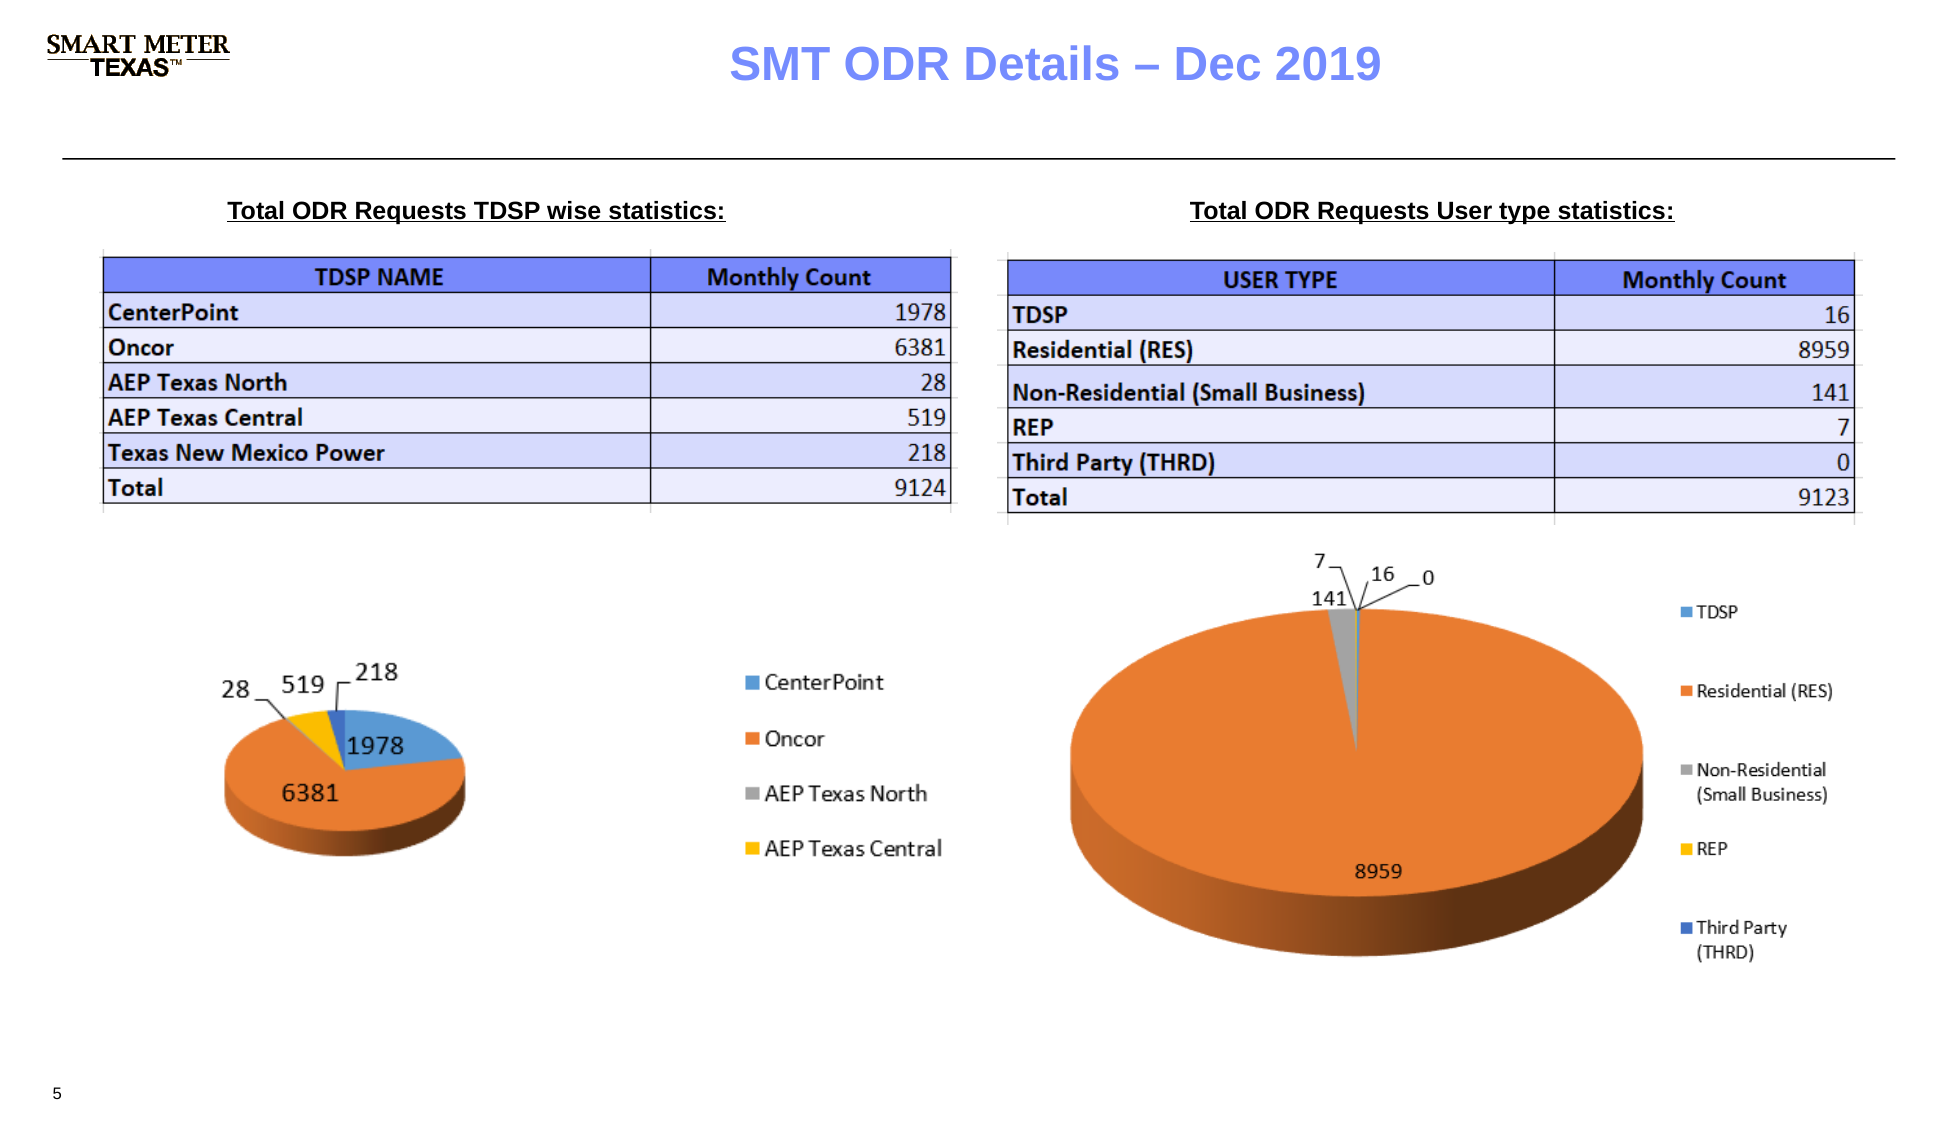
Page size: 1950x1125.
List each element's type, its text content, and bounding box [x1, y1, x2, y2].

text_box Total ODR Requests TDSP wise statistics: [212, 187, 763, 233]
slide_number 5 [37, 1074, 116, 1106]
picture [996, 252, 1863, 526]
picture [33, 24, 238, 84]
text_box Total ODR Requests User type statistics: [1174, 187, 1763, 233]
picture [1024, 550, 1855, 1001]
text_box SMT ODR Details – Dec 2019 [262, 12, 1850, 113]
picture [99, 249, 958, 513]
picture [62, 599, 982, 971]
